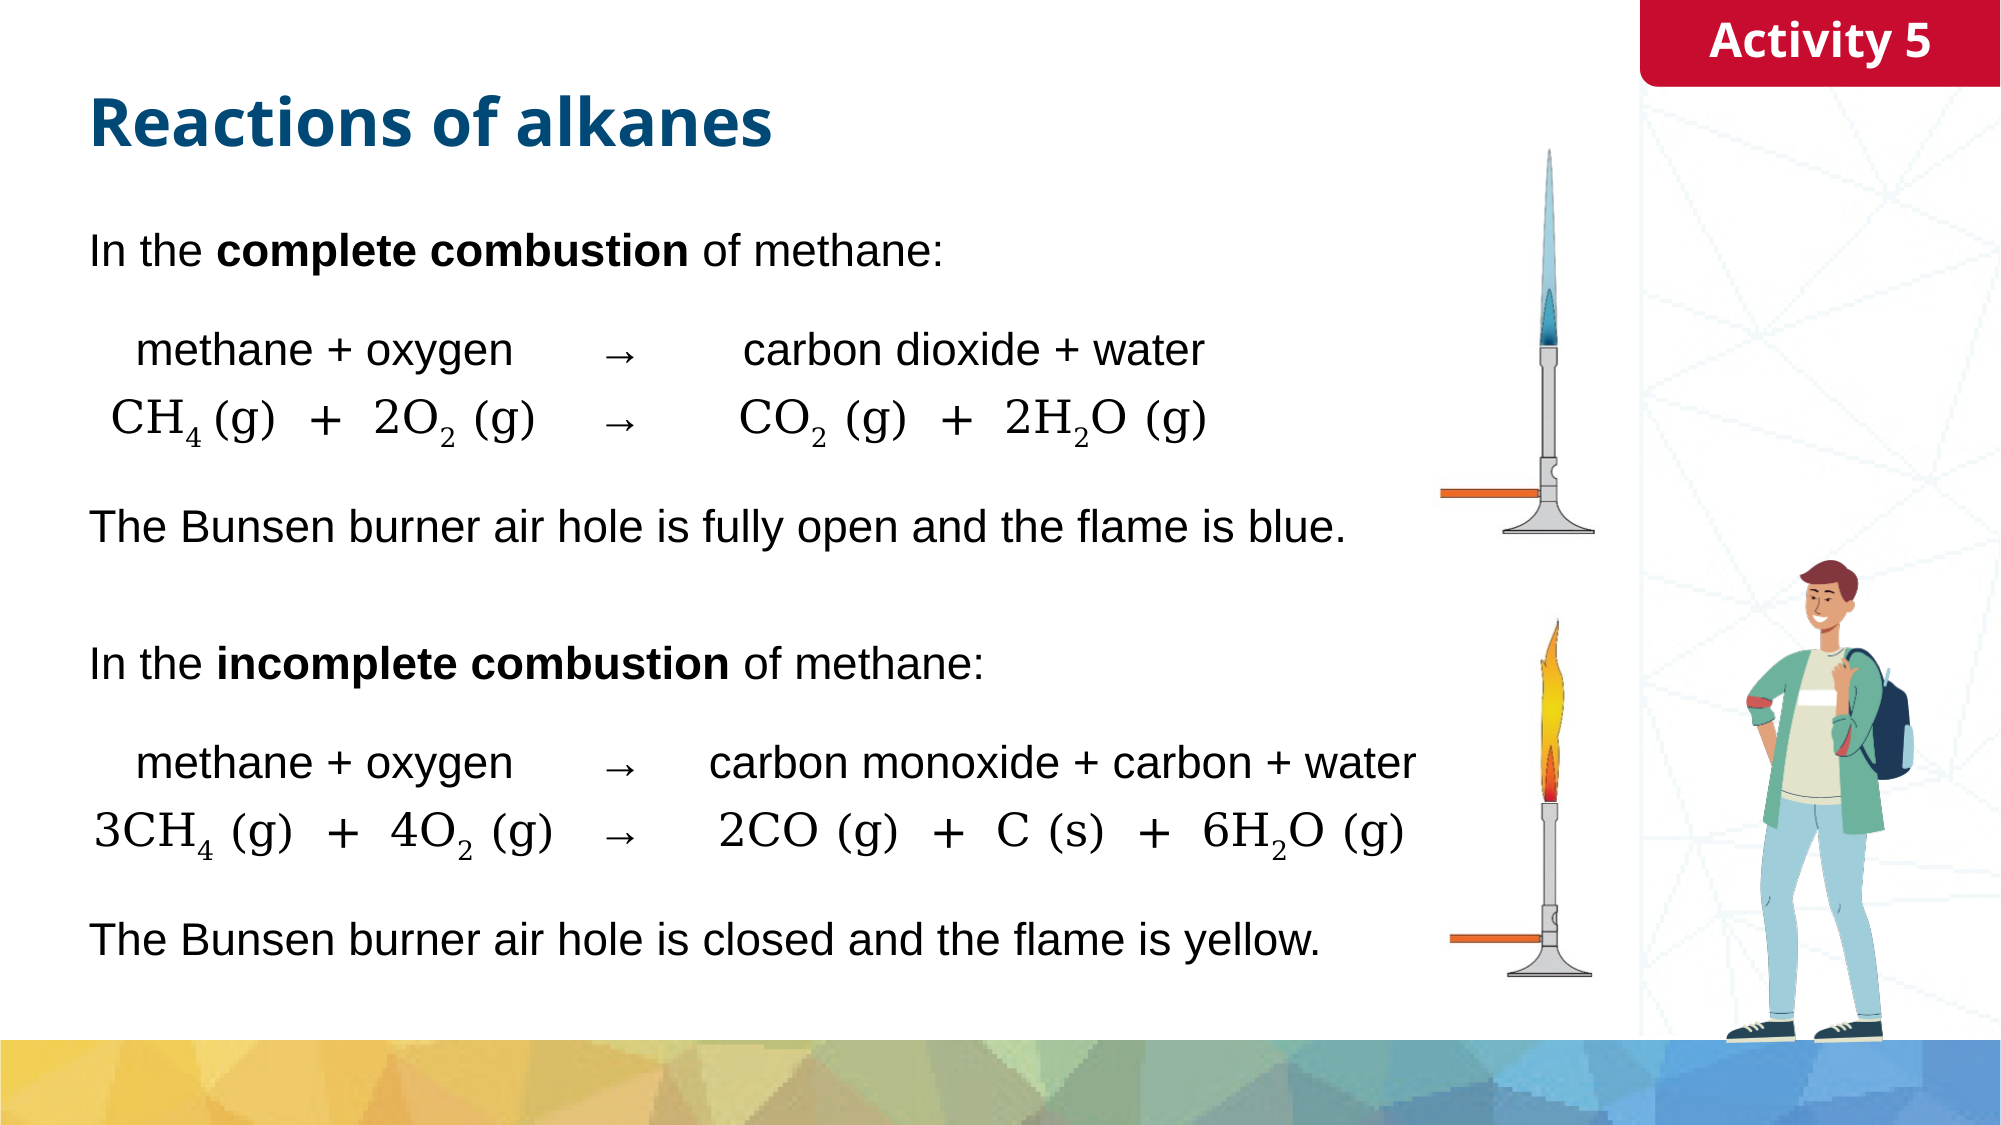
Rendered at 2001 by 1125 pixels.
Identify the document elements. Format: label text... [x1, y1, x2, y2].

picture [1432, 597, 1612, 999]
picture [0, 0, 2001, 1125]
text_box In the complete combustion of methane: methane + oxygen → carbon dioxide + water CH4 (g) + 2O2 (g) → CO2 (g) + 2H2O (g) The Bunsen burner air hole is fully open and the flame is blue. [88, 218, 1362, 552]
text_box In the incomplete combustion of methane: methane + oxygen → carbon monoxide + carbon + water 3CH4 (g) + 4O2 (g) → 2CO (g) + C (s) + 6H2O (g) The Bunsen burner air hole is closed and the flame is yellow. [88, 631, 1432, 965]
title Reactions of alkanes [88, 88, 1566, 161]
picture [1432, 124, 1627, 558]
